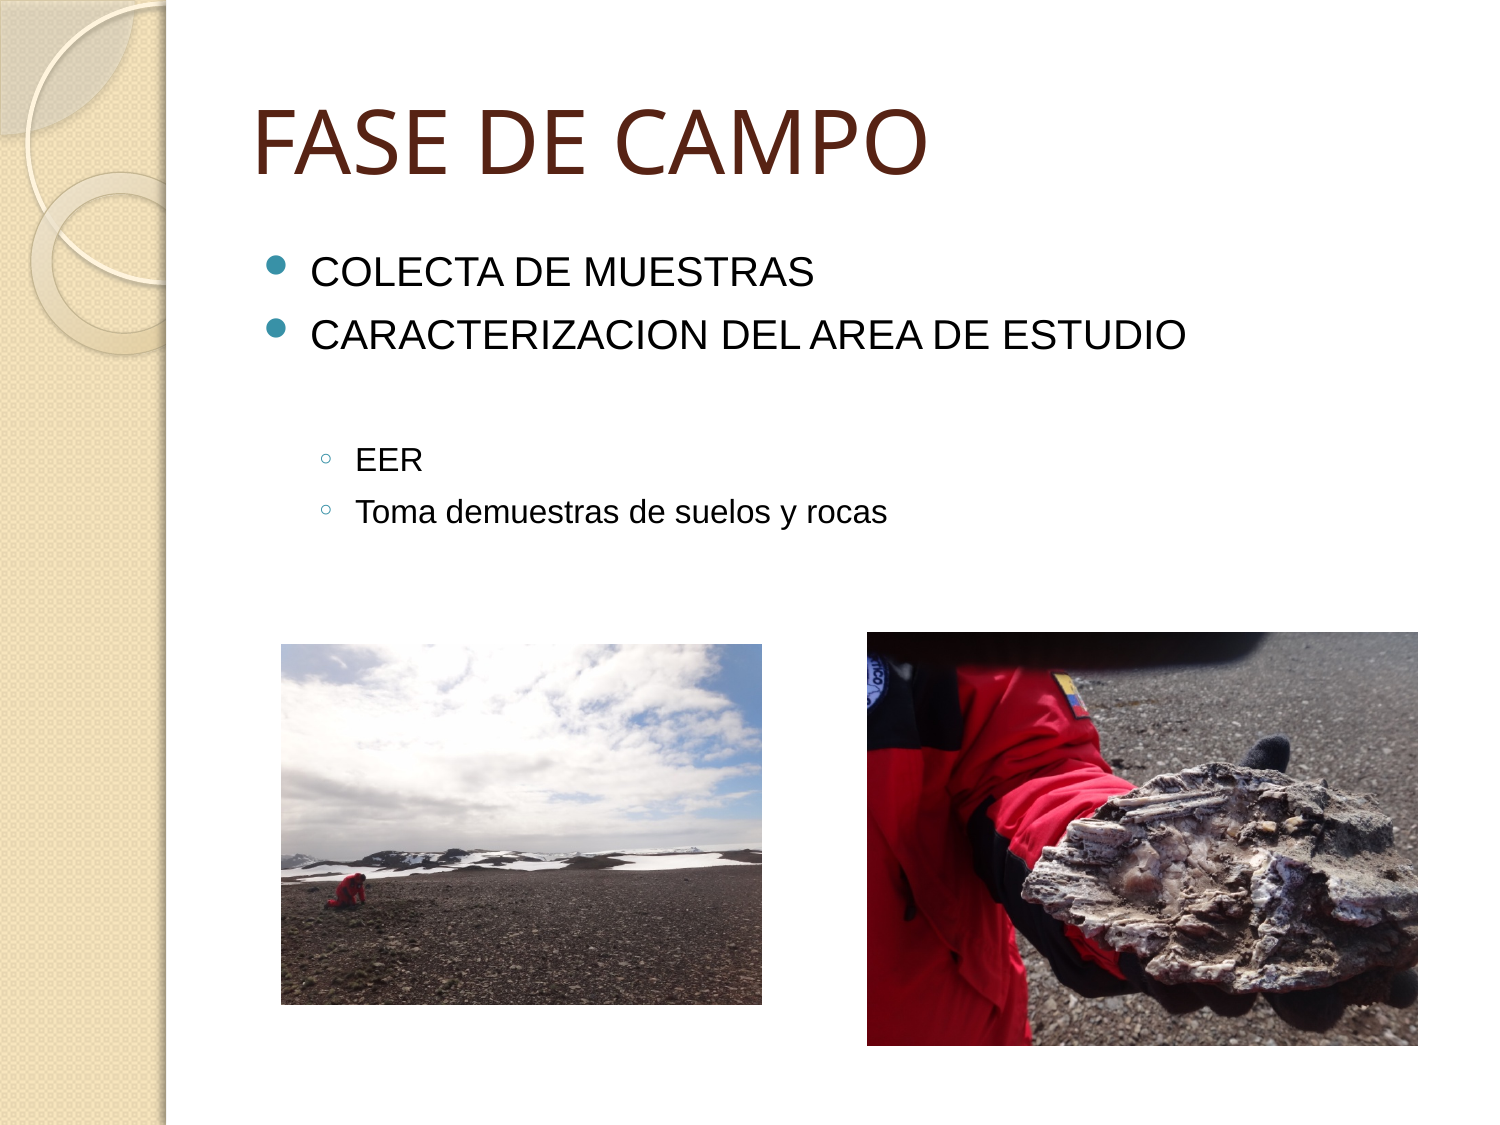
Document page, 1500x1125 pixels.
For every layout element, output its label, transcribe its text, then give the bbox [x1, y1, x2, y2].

picture [280, 644, 762, 1006]
picture [866, 632, 1419, 1047]
title FASE DE CAMPO [235, 45, 1466, 233]
list COLECTA DE MUESTRAS CARACTERIZACION DEL AREA DE ESTUDIO EER Toma demuestras de suelos y rocas [235, 237, 1466, 1025]
